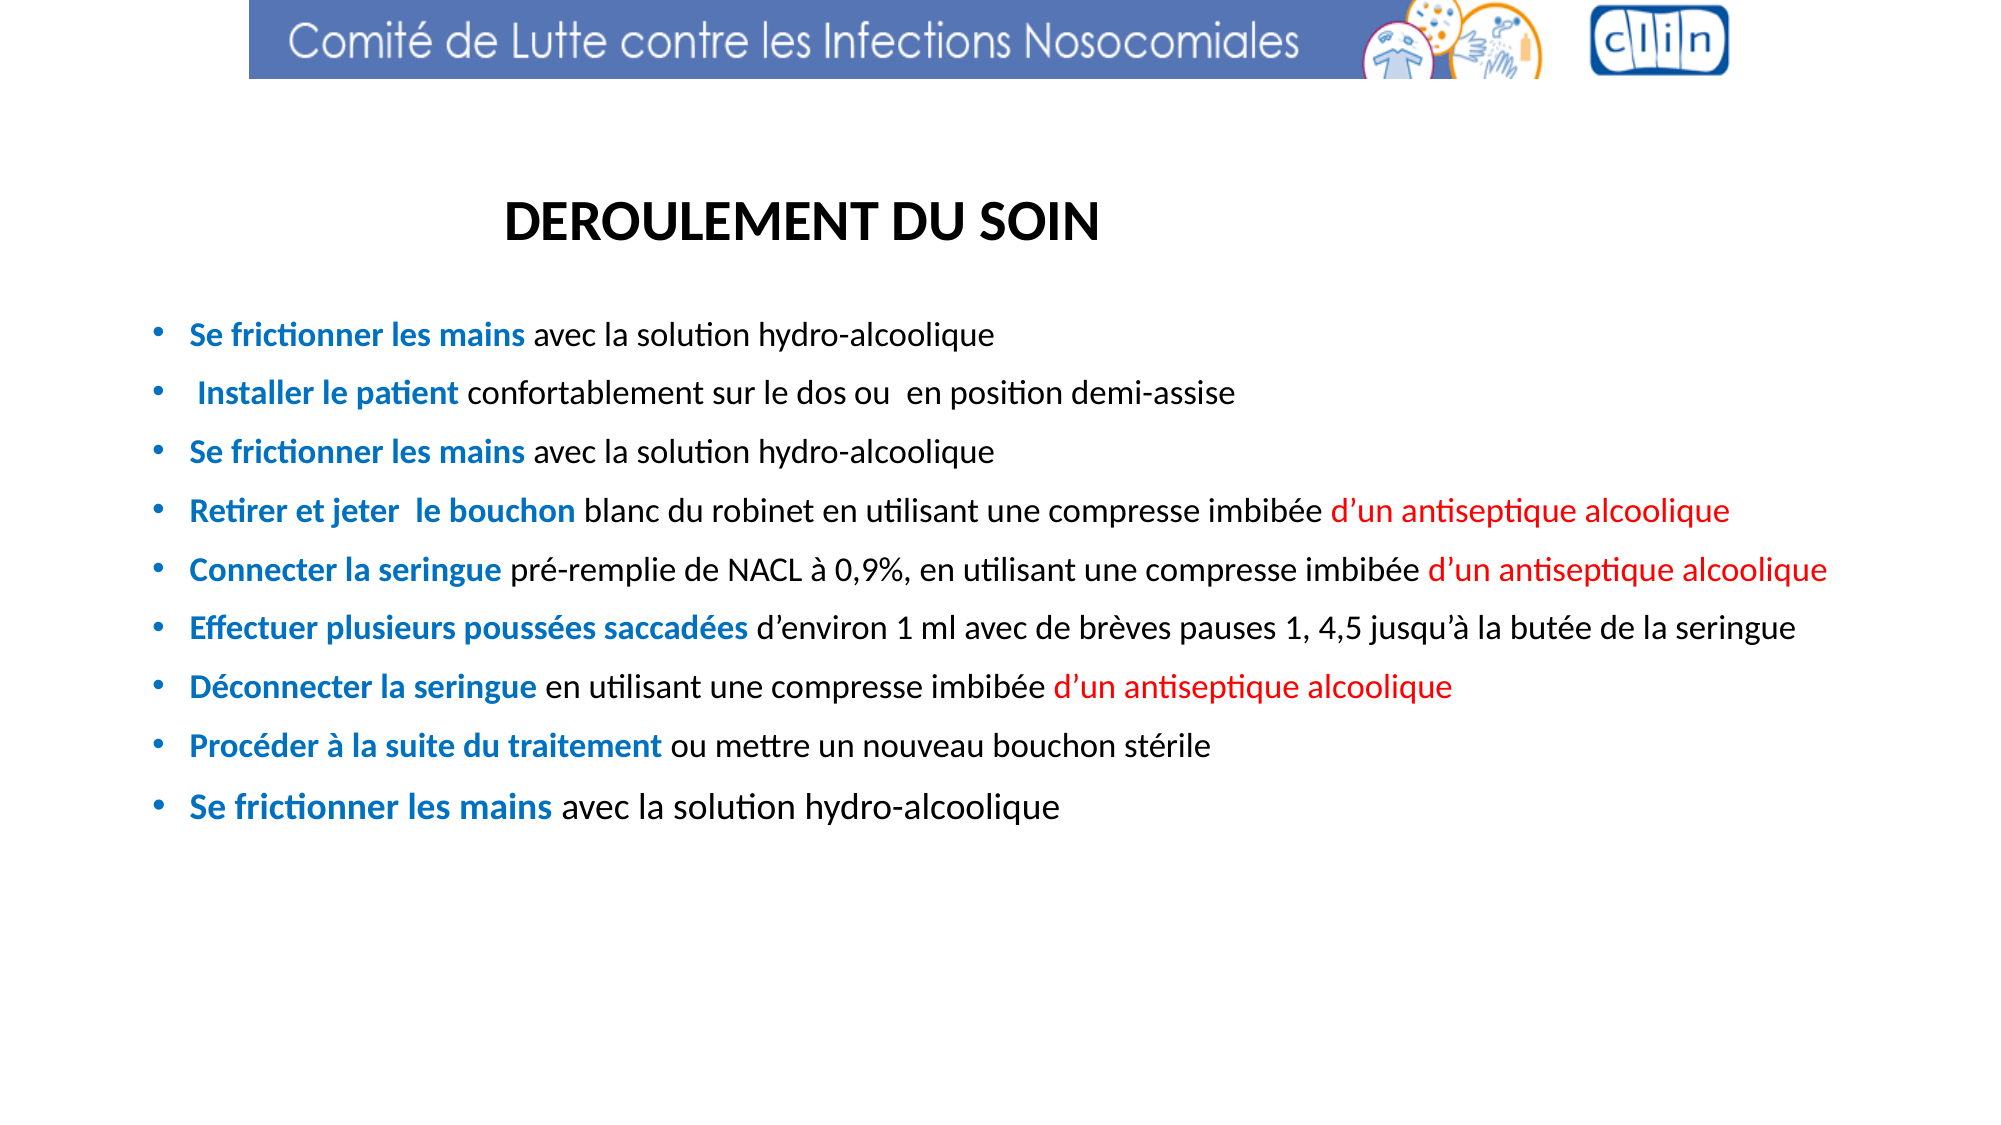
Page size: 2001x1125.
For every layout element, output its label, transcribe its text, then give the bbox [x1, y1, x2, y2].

list Se frictionner les mains avec la solution hydro-alcoolique Installer le patient confortablement sur le dos ou en position demi-assise Se frictionner les mains avec la solution hydro-alcoolique Retirer et jeter le bouchon blanc du robinet en utilisant une compresse imbibée d’un antiseptique alcoolique Connecter la seringue pré-remplie de NACL à 0,9%, en utilisant une compresse imbibée d’un antiseptique alcoolique Effectuer plusieurs poussées saccadées d’environ 1 ml avec de brèves pauses 1, 4,5 jusqu’à la butée de la seringue Déconnecter la seringue en utilisant une compresse imbibée d’un antiseptique alcoolique Procéder à la suite du traitement ou mettre un nouveau bouchon stérile Se frictionner les mains avec la solution hydro-alcoolique [137, 299, 1863, 1014]
picture [249, 0, 1750, 79]
text_box DEROULEMENT DU SOIN [202, 175, 1429, 260]
